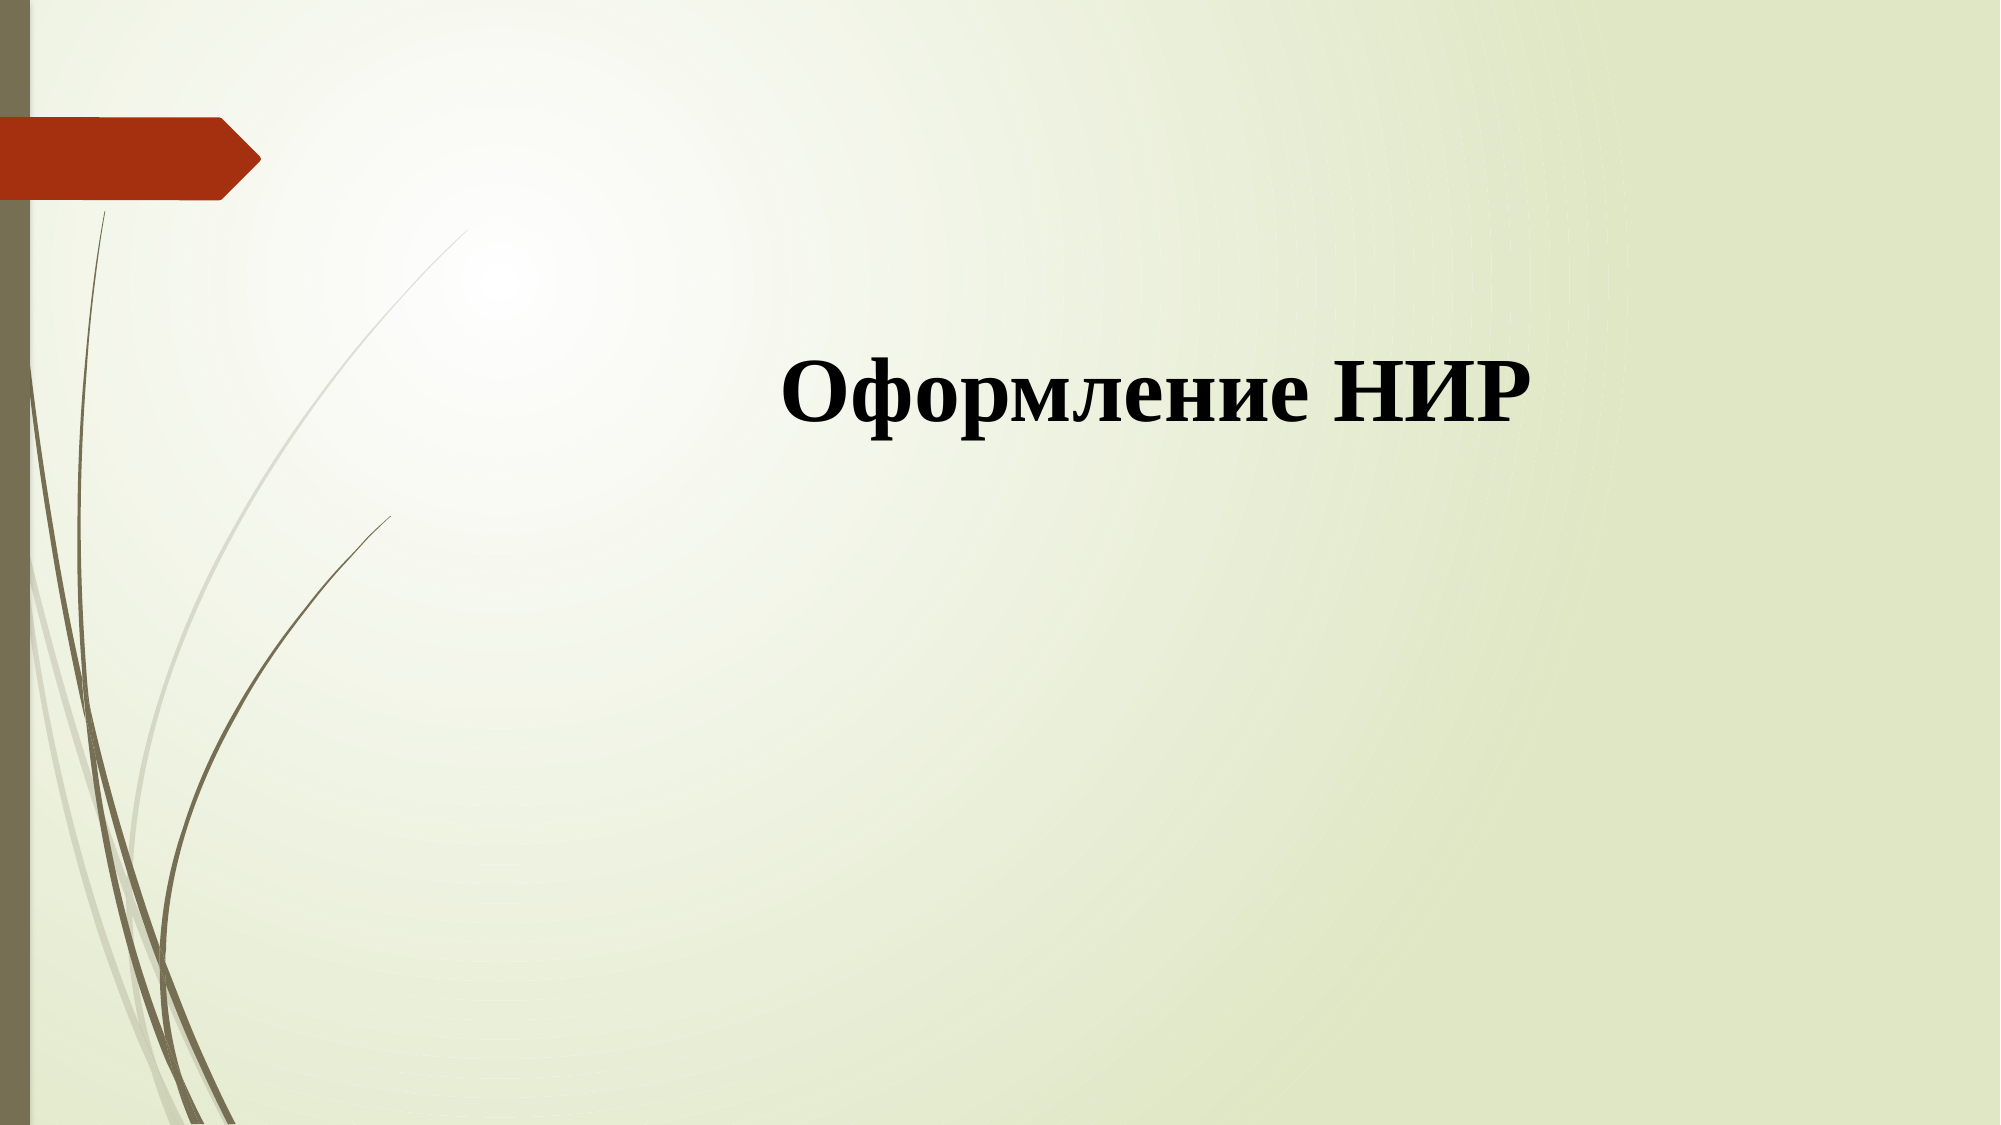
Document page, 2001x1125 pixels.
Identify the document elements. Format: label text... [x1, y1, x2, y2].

title Оформление НИР [425, 102, 1888, 767]
